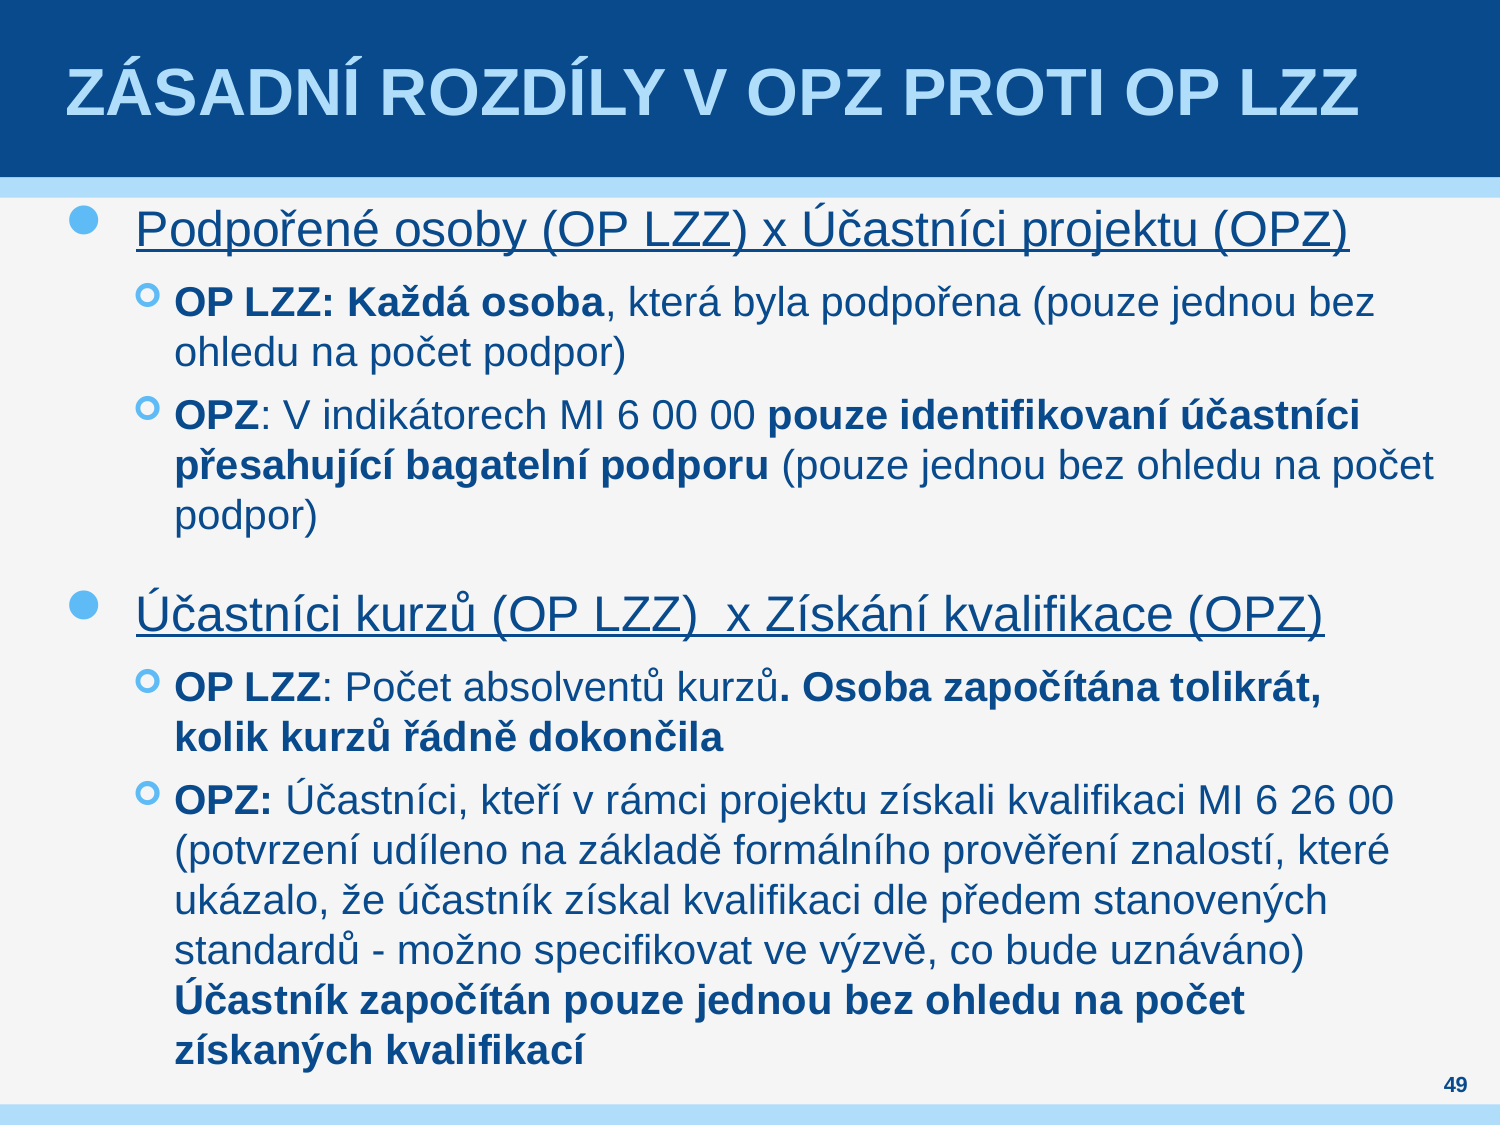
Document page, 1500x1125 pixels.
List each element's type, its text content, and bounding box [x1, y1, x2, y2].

slide_number 49 [1417, 1068, 1495, 1099]
list Podpořené osoby (OP LZZ) x Účastníci projektu (OPZ) OP LZZ: Každá osoba, která byla podpořena (pouze jednou bez ohledu na počet podpor) OPZ: V indikátorech MI 6 00 00 pouze identifikovaní účastníci přesahující bagatelní podporu (pouze jednou bez ohledu na počet podpor) Účastníci kurzů (OP LZZ) x Získání kvalifikace (OPZ) OP LZZ: Počet absolventů kurzů. Osoba započítána tolikrát, kolik kurzů řádně dokončila OPZ: Účastníci, kteří v rámci projektu získali kvalifikaci MI 6 26 00 (potvrzení udíleno na základě formálního prověření znalostí, které ukázalo, že účastník získal kvalifikaci dle předem stanovených standardů - možno specifikovat ve výzvě, co bude uznáváno) Účastník započítán pouze jednou bez ohledu na počet získaných kvalifikací [64, 196, 1436, 1106]
title zásadní rozdíly v OPZ proti OP LZZ [59, 0, 1441, 178]
